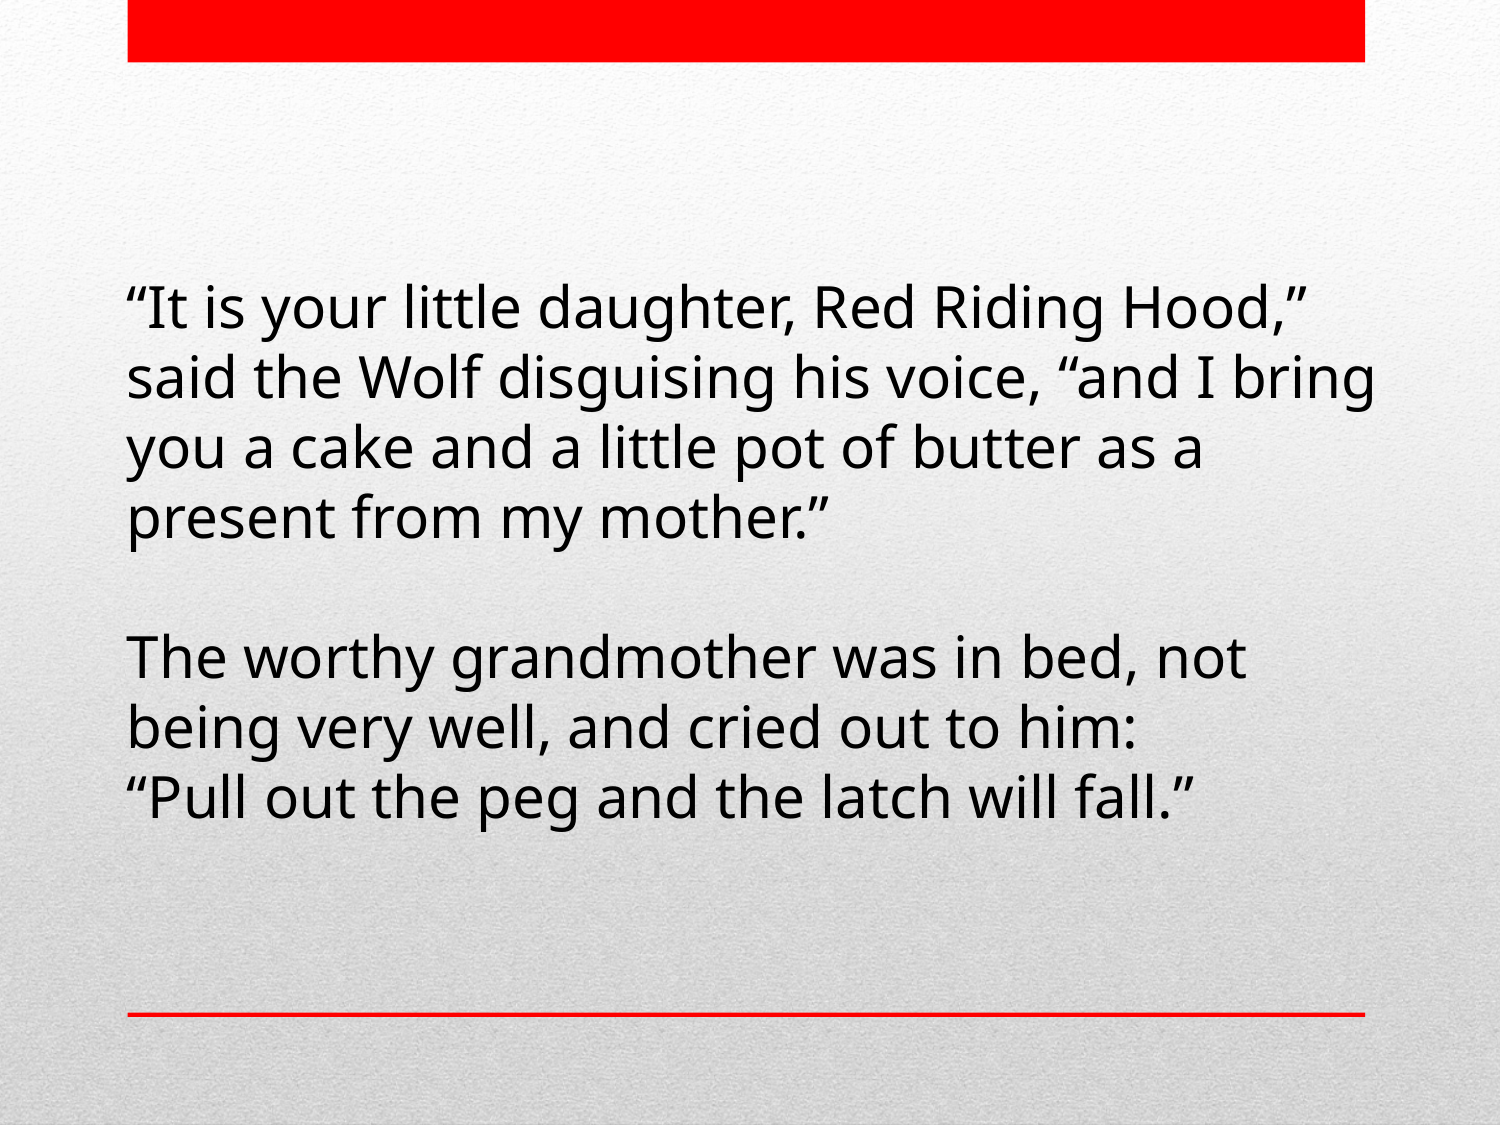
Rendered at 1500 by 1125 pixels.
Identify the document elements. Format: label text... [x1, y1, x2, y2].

text_box “It is your little daughter, Red Riding Hood,” said the Wolf disguising his voice, “and I bring you a cake and a little pot of butter as a present from my mother.” The worthy grandmother was in bed, not being very well, and cried out to him: “Pull out the peg and the latch will fall.” [112, 262, 1400, 908]
